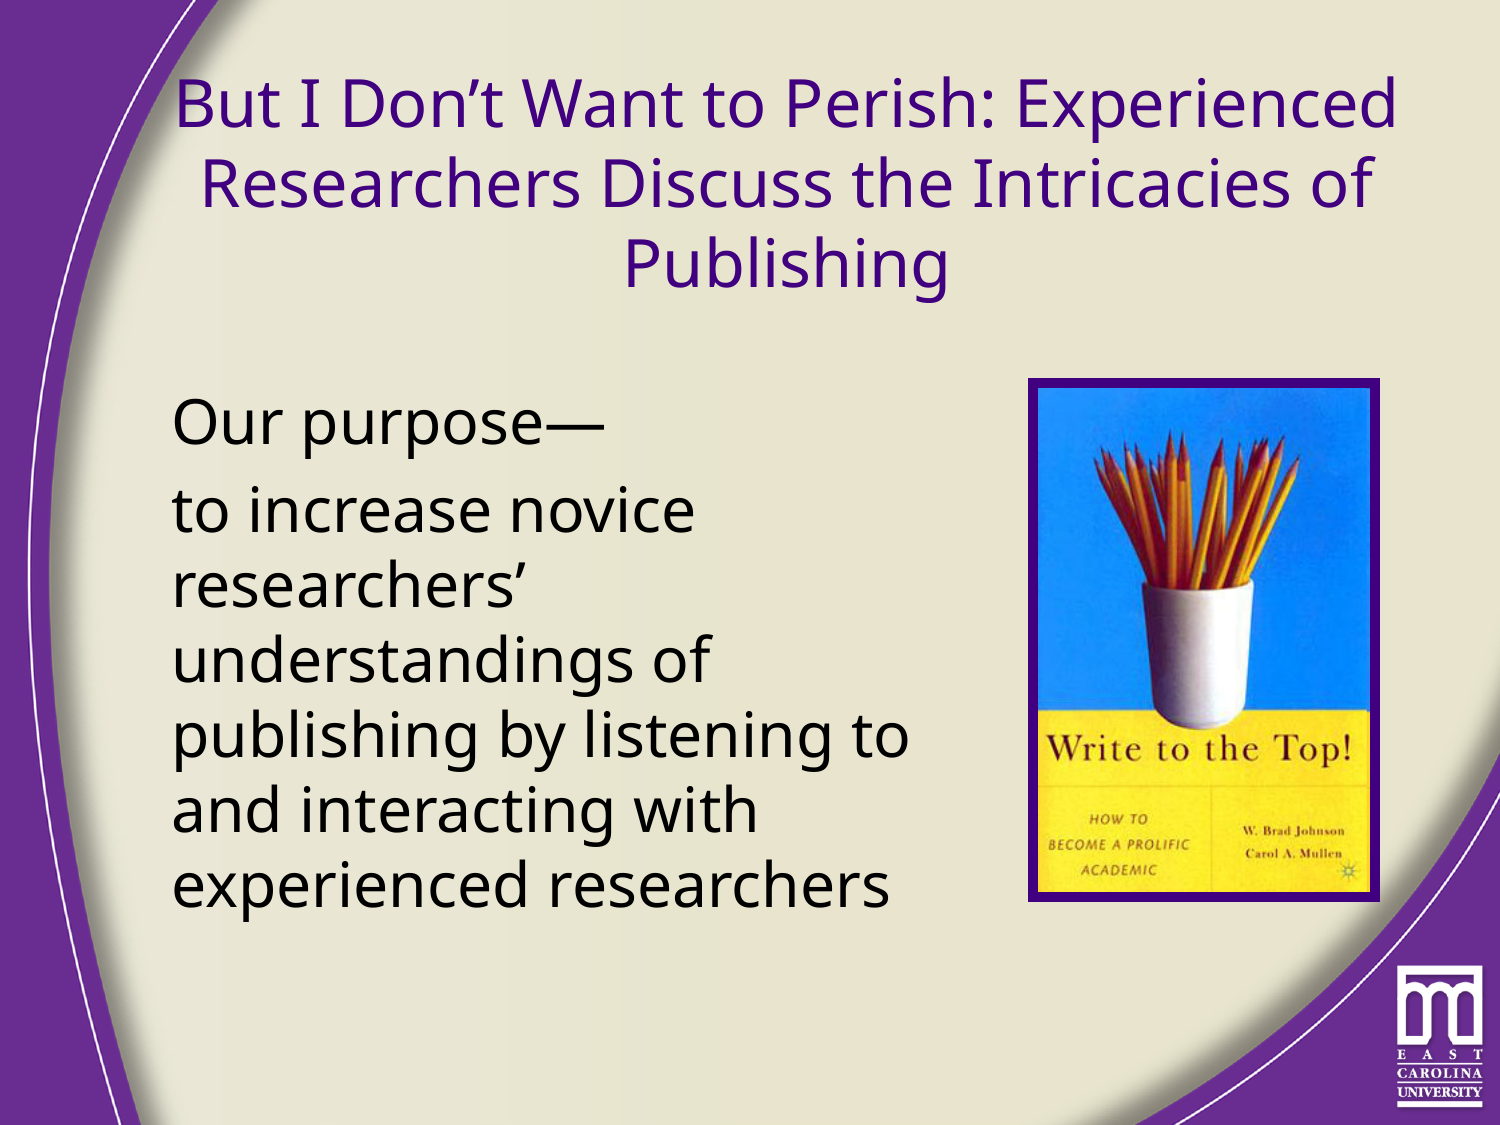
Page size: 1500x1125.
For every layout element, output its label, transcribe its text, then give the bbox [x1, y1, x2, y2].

picture [0, 0, 1500, 1125]
title But I Don’t Want to Perish: Experienced Researchers Discuss the Intricacies of Publishing [112, 87, 1463, 276]
list Our purpose— to increase novice researchers’ understandings of publishing by listening to and interacting with experienced researchers [99, 374, 1013, 1125]
